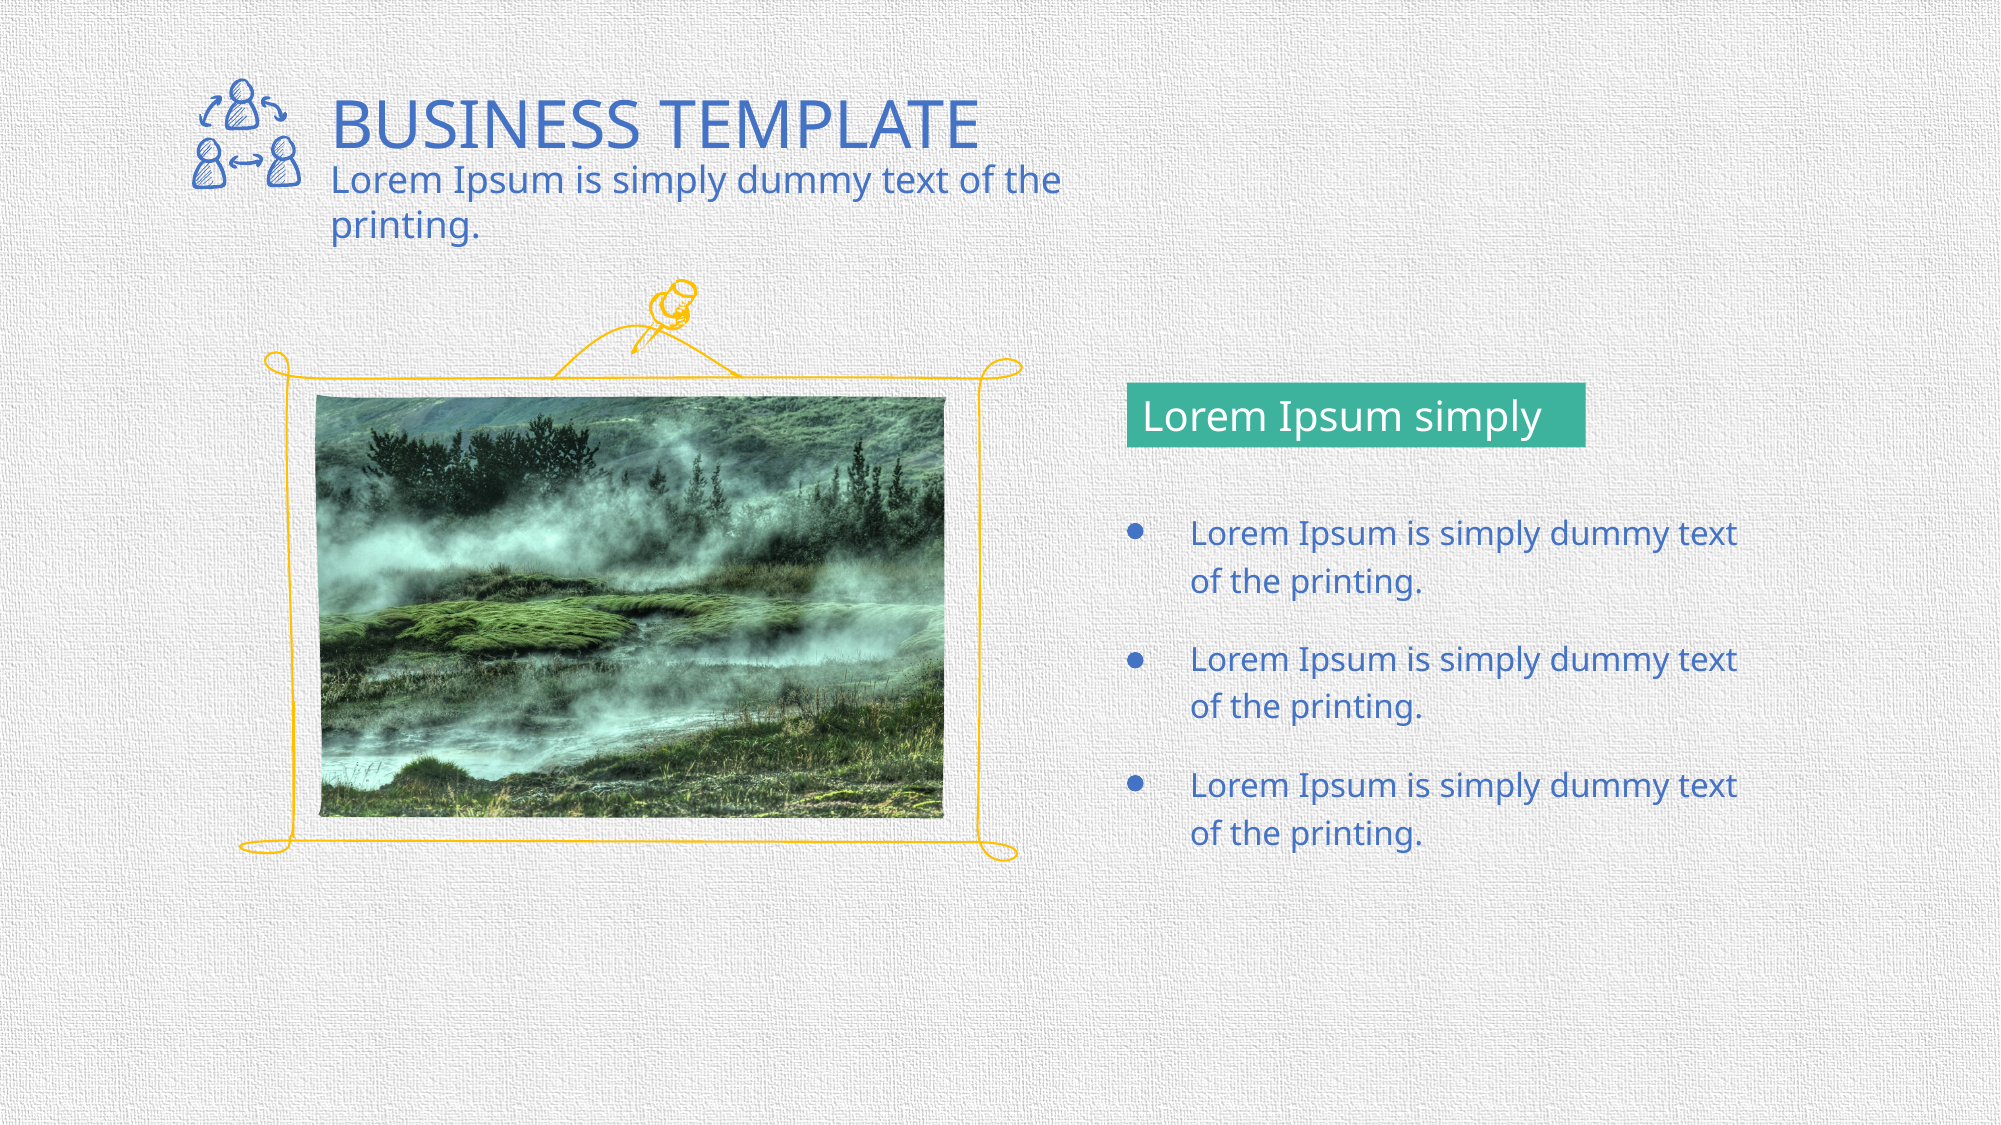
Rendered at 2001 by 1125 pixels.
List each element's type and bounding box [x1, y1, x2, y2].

text_box [315, 74, 1198, 210]
picture [0, 0, 2001, 1125]
text_box [238, 351, 1023, 862]
text_box [630, 278, 698, 354]
text_box [1126, 382, 1791, 861]
text_box [191, 77, 302, 190]
text_box [554, 324, 742, 376]
